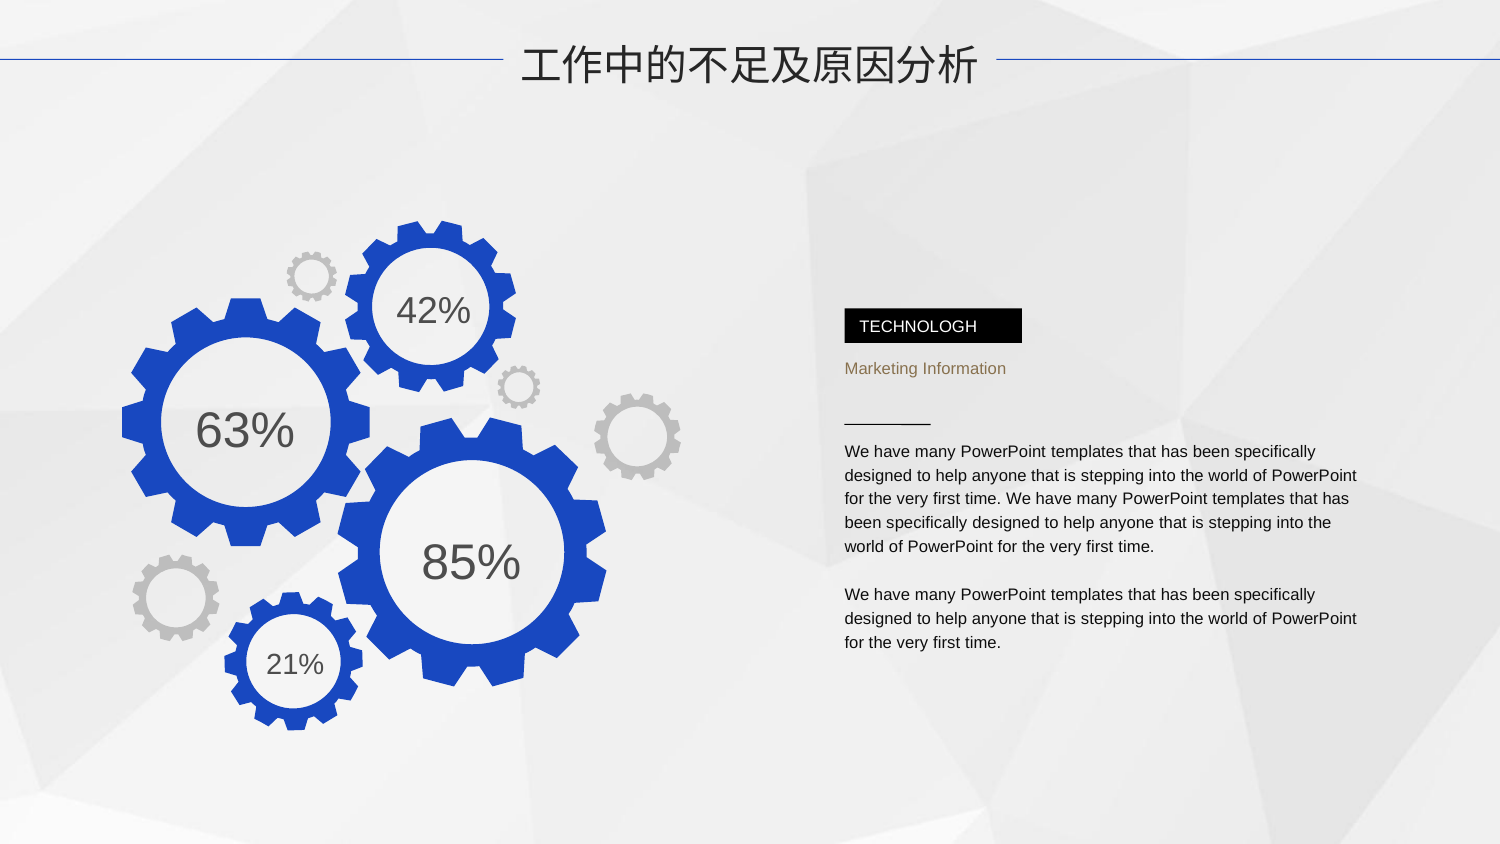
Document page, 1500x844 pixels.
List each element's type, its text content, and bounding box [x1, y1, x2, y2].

text_box 63% [190, 385, 300, 458]
text_box [286, 251, 337, 302]
text_box [594, 393, 681, 481]
text_box 85% [416, 517, 526, 590]
text_box [224, 592, 363, 731]
text_box [122, 298, 370, 547]
text_box We have many PowerPoint templates that has been specifically designed to help anyone that is stepping into the world of PowerPoint for the very first time. We have many PowerPoint templates that has been specifically designed to help anyone that is stepping into the world of PowerPoint for the very first time. We have many PowerPoint templates that has been specifically designed to help anyone that is stepping into the world of PowerPoint for the very first time. [844, 436, 1371, 652]
picture [0, 0, 1500, 844]
text_box [497, 365, 541, 409]
text_box 工作中的不足及原因分析 [505, 31, 995, 97]
text_box [337, 417, 607, 687]
text_box 42% [379, 276, 489, 331]
text_box TECHNOLOGH [844, 308, 1022, 343]
text_box Marketing Information [844, 353, 1022, 378]
text_box 21% [240, 638, 350, 681]
text_box [345, 220, 516, 393]
text_box [132, 554, 220, 642]
